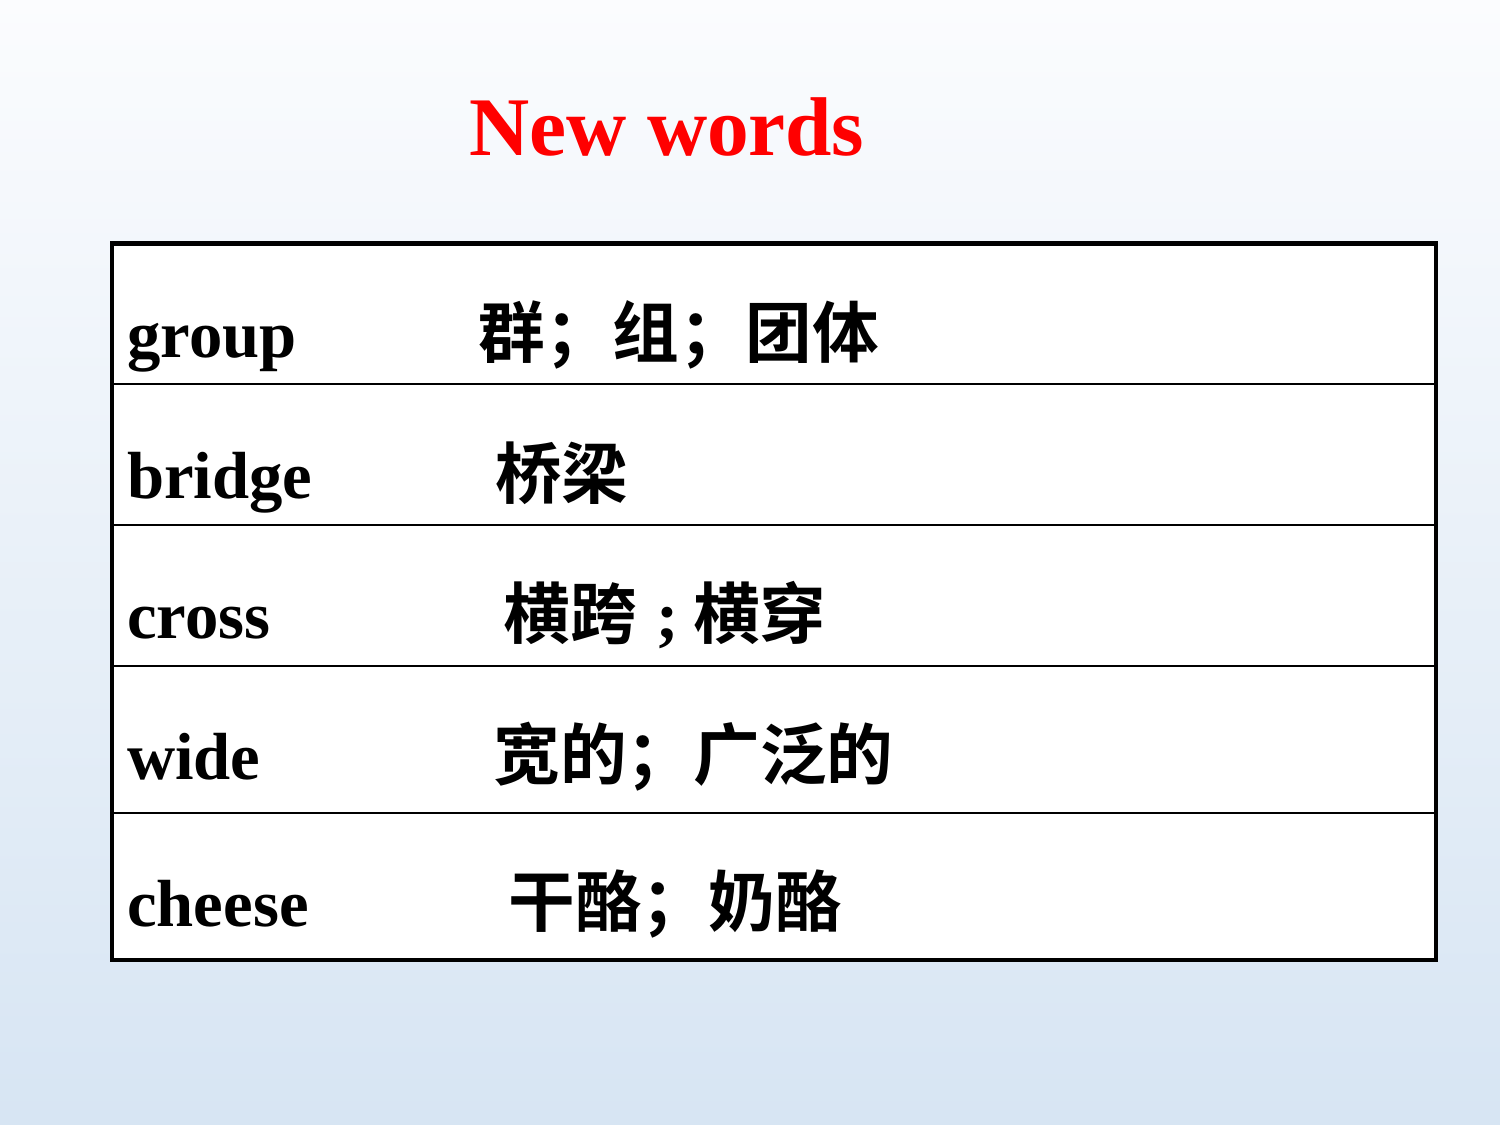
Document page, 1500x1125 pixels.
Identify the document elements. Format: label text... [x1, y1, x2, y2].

text_box New words [454, 64, 927, 180]
table_header group 群；组；团体 [114, 246, 1434, 383]
table_cell cheese 干酪；奶酪 [114, 814, 1434, 958]
table_cell wide 宽的；广泛的 [114, 667, 1434, 812]
table_cell bridge 桥梁 [114, 385, 1434, 524]
table_cell cross 横跨;横穿 [114, 526, 1434, 665]
